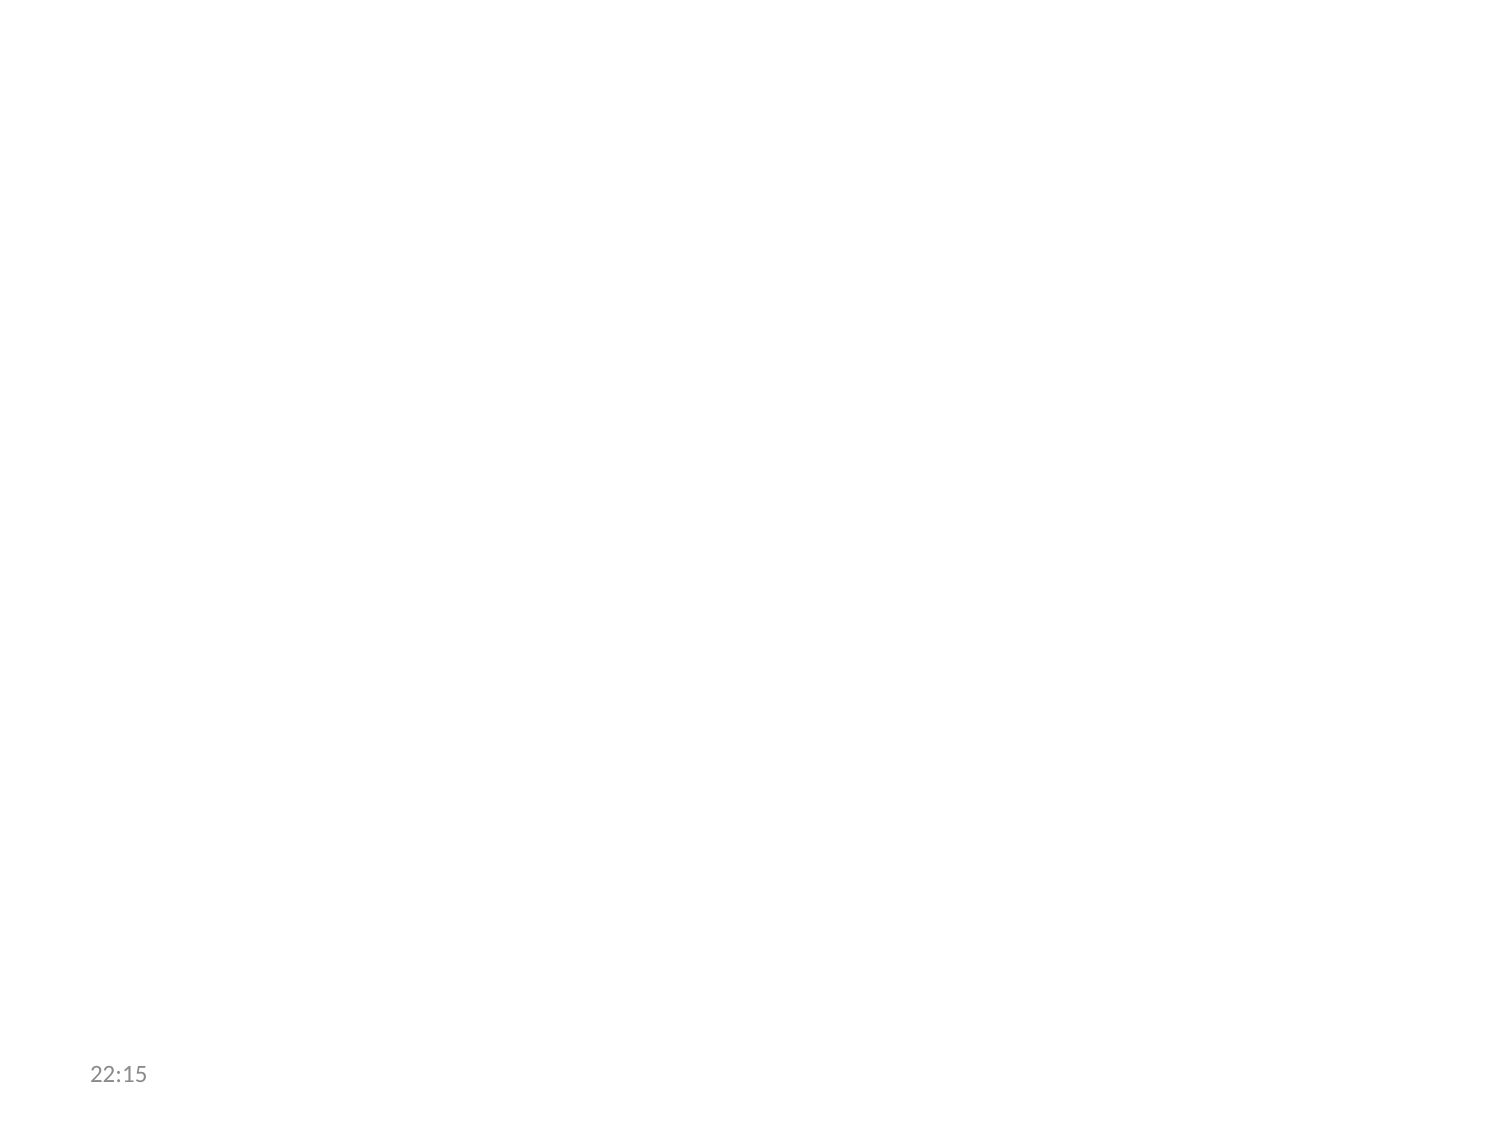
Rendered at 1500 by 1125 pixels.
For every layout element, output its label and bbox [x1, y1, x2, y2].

slide_number [75, 1042, 425, 1103]
